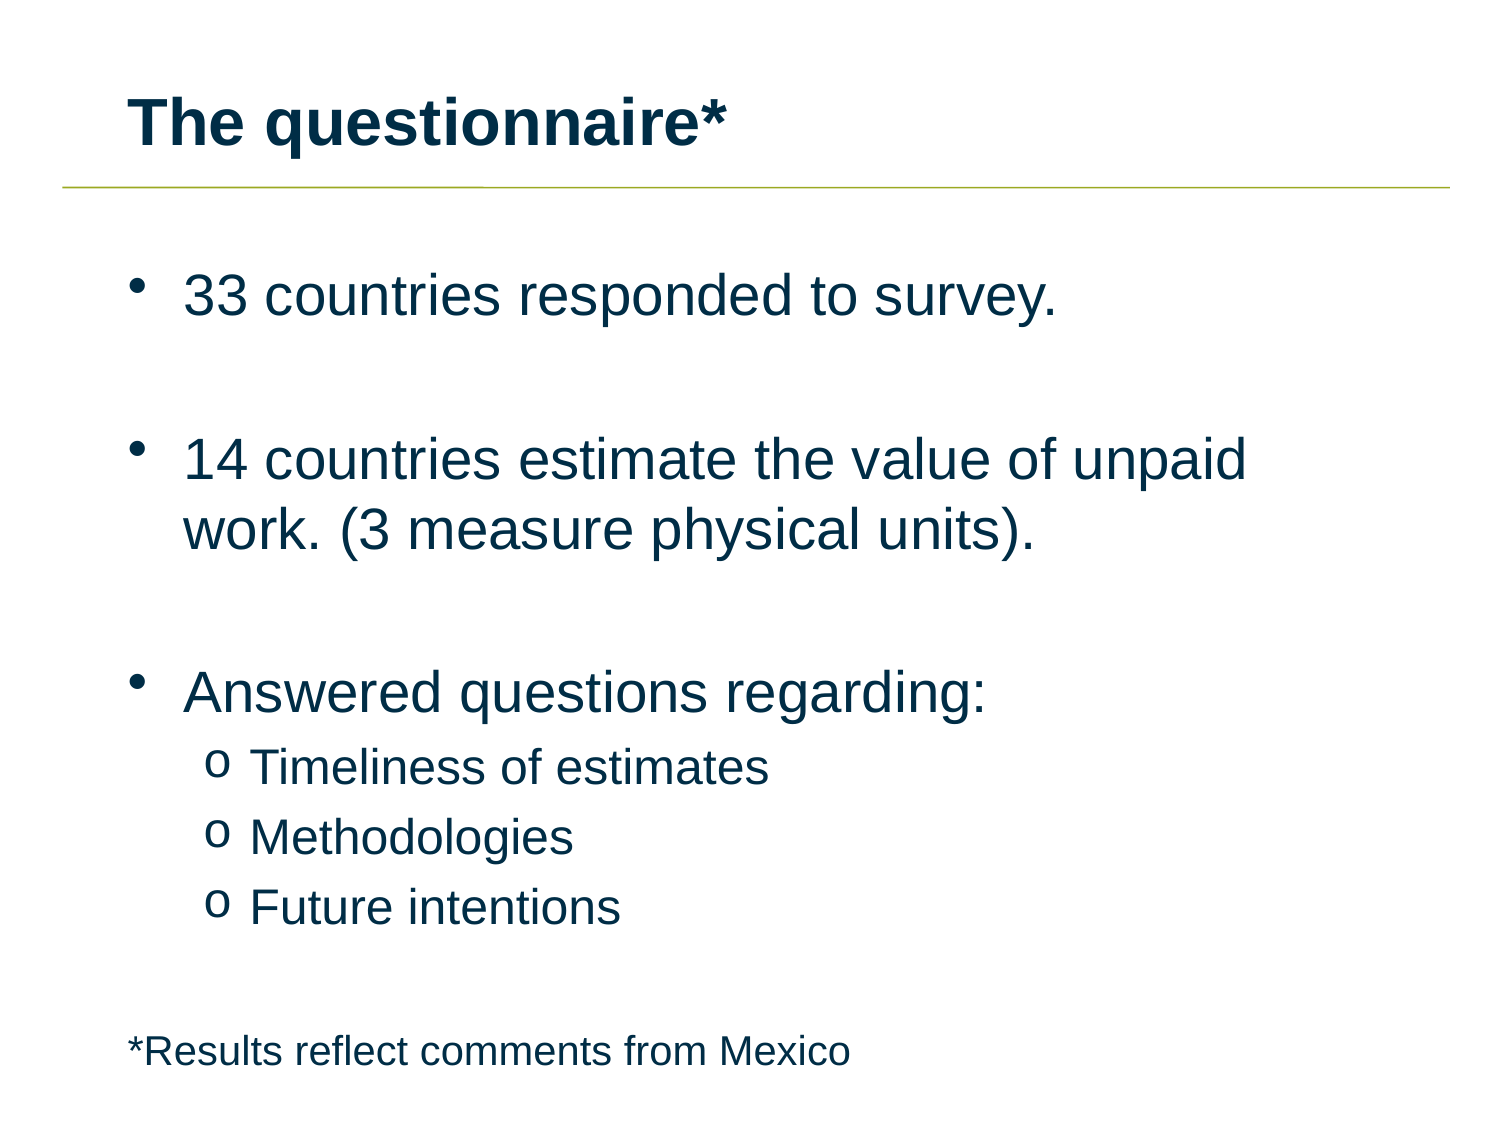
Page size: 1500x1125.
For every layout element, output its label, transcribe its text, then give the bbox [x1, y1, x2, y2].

title The questionnaire* [112, 24, 1388, 213]
list 33 countries responded to survey. 14 countries estimate the value of unpaid work. (3 measure physical units). Answered questions regarding: Timeliness of estimates Methodologies Future intentions *Results reflect comments from Mexico [112, 249, 1388, 1001]
